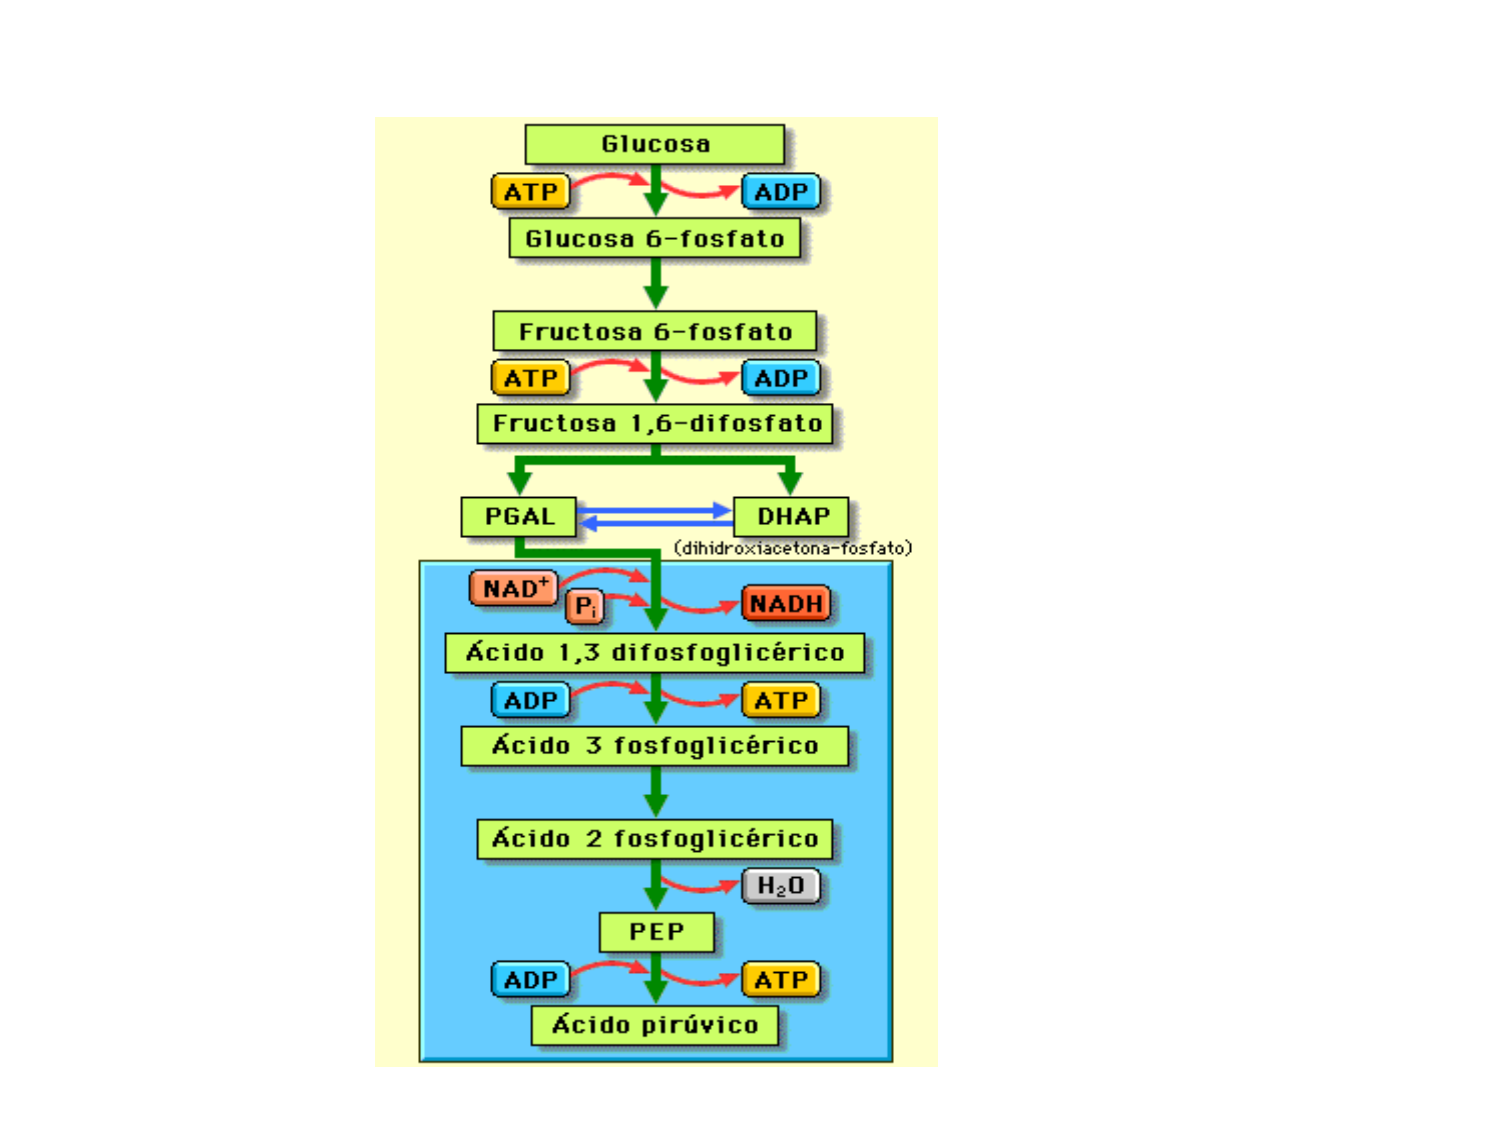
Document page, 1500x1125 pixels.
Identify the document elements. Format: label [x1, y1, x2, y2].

list [374, 116, 938, 1067]
